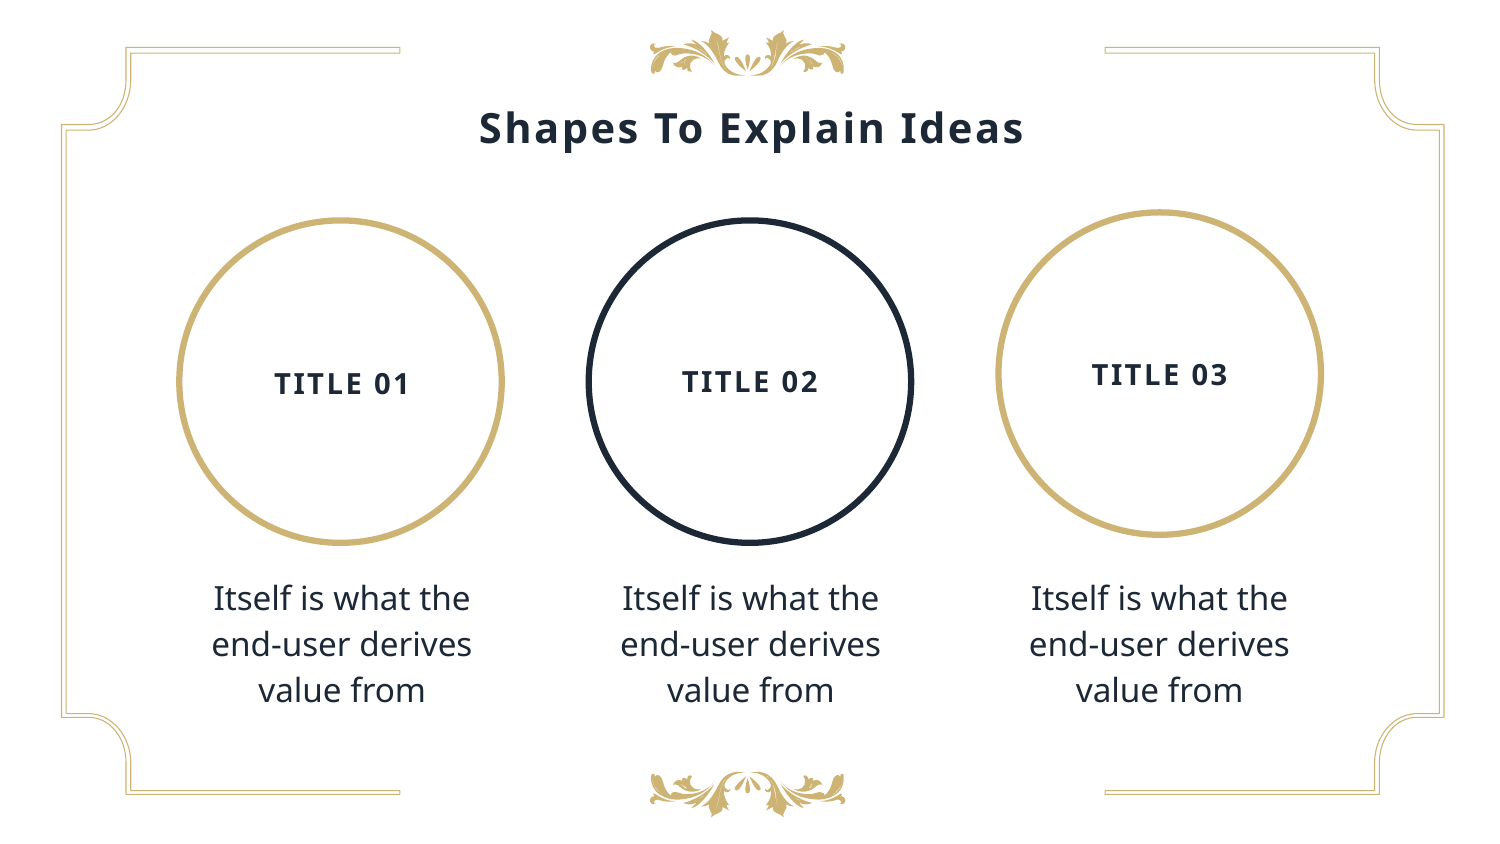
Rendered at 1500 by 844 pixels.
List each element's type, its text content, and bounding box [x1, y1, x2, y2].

text_box [588, 220, 912, 543]
text_box [998, 212, 1321, 535]
text_box TITLE 03 [1076, 348, 1243, 399]
text_box [179, 220, 502, 543]
text_box TITLE 01 [259, 358, 426, 408]
text_box Itself is what the end-user derives value from [165, 564, 519, 717]
text_box Itself is what the end-user derives value from [574, 564, 928, 717]
text_box Itself is what the end-user derives value from [982, 564, 1337, 717]
text_box TITLE 02 [666, 356, 833, 407]
text_box Shapes To Explain Ideas [464, 94, 1039, 159]
